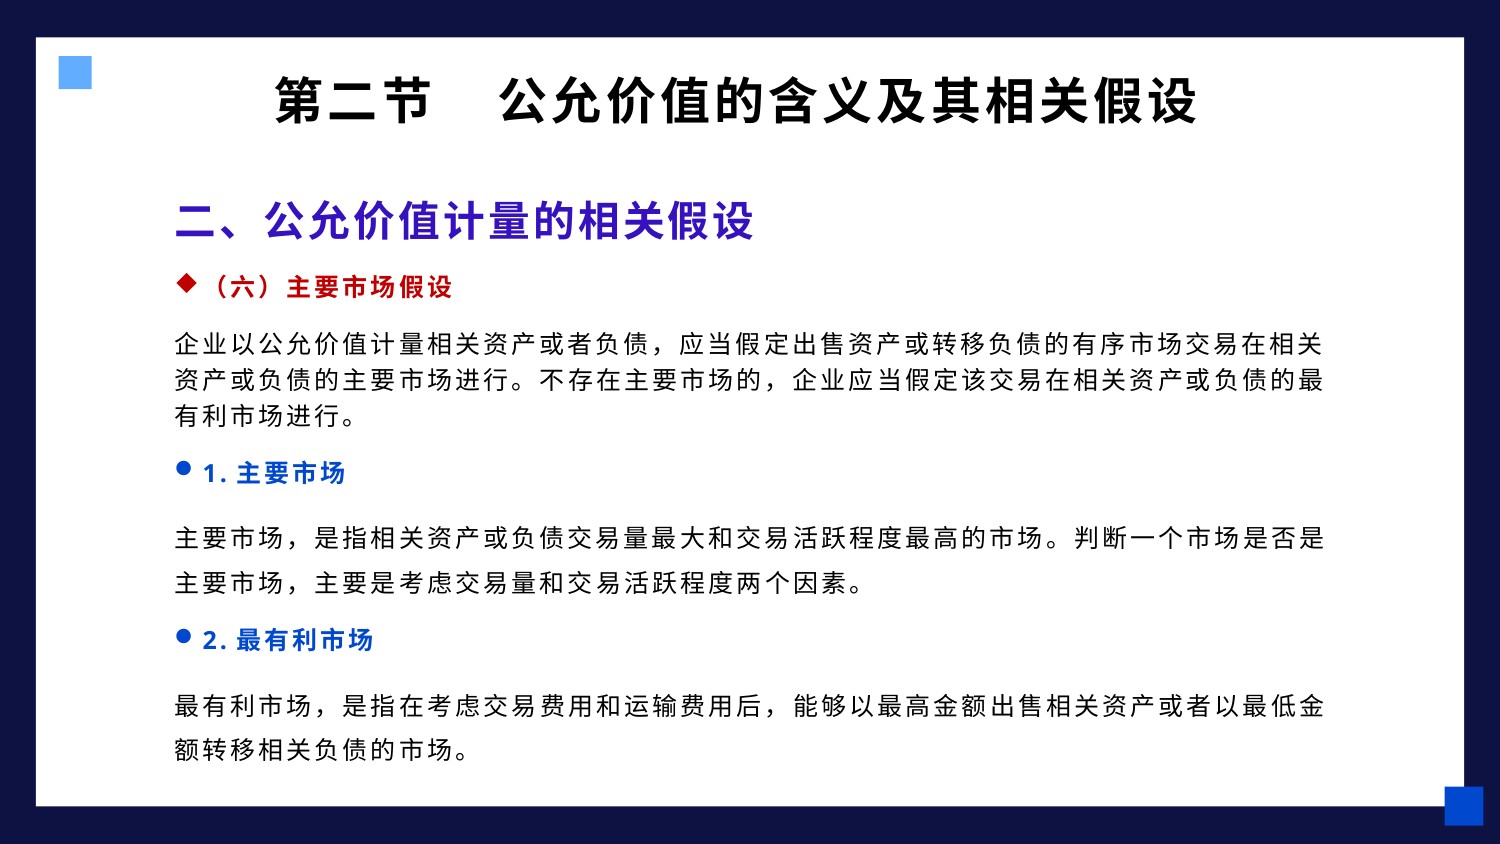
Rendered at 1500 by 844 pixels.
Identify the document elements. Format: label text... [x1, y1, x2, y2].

title 第二节 公允价值的含义及其相关假设 [141, 48, 1327, 138]
list 二、公允价值计量的相关假设 （六）主要市场假设 企业以公允价值计量相关资产或者负债，应当假定出售资产或转移负债的有序市场交易在相关资产或负债的主要市场进行。不存在主要市场的，企业应当假定该交易在相关资产或负债的最有利市场进行。 1.主要市场 主要市场，是指相关资产或负债交易量最大和交易活跃程度最高的市场。判断一个市场是否是主要市场，主要是考虑交易量和交易活跃程度两个因素。 2.最有利市场 最有利市场，是指在考虑交易费用和运输费用后，能够以最高金额出售相关资产或者以最低金额转移相关负债的市场。 [157, 179, 1343, 670]
